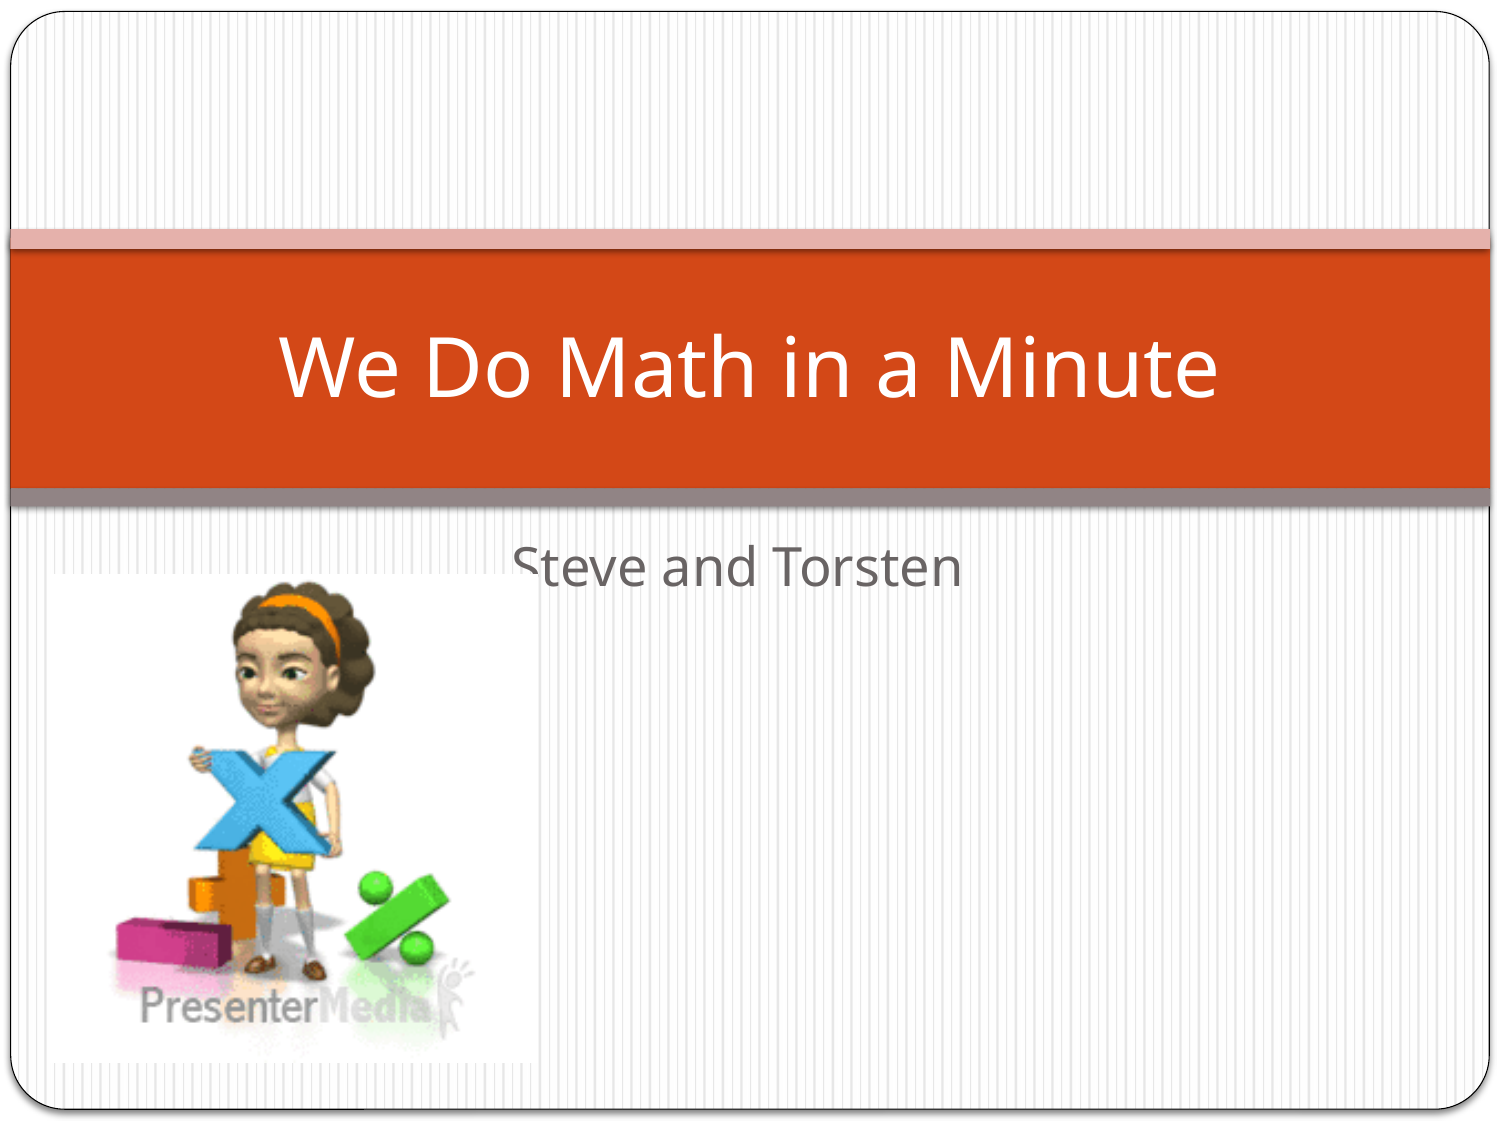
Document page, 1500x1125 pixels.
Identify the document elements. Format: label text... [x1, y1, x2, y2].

title We Do Math in a Minute [75, 247, 1425, 489]
subtitle Steve and Torsten [212, 525, 1263, 788]
picture [49, 574, 538, 1063]
